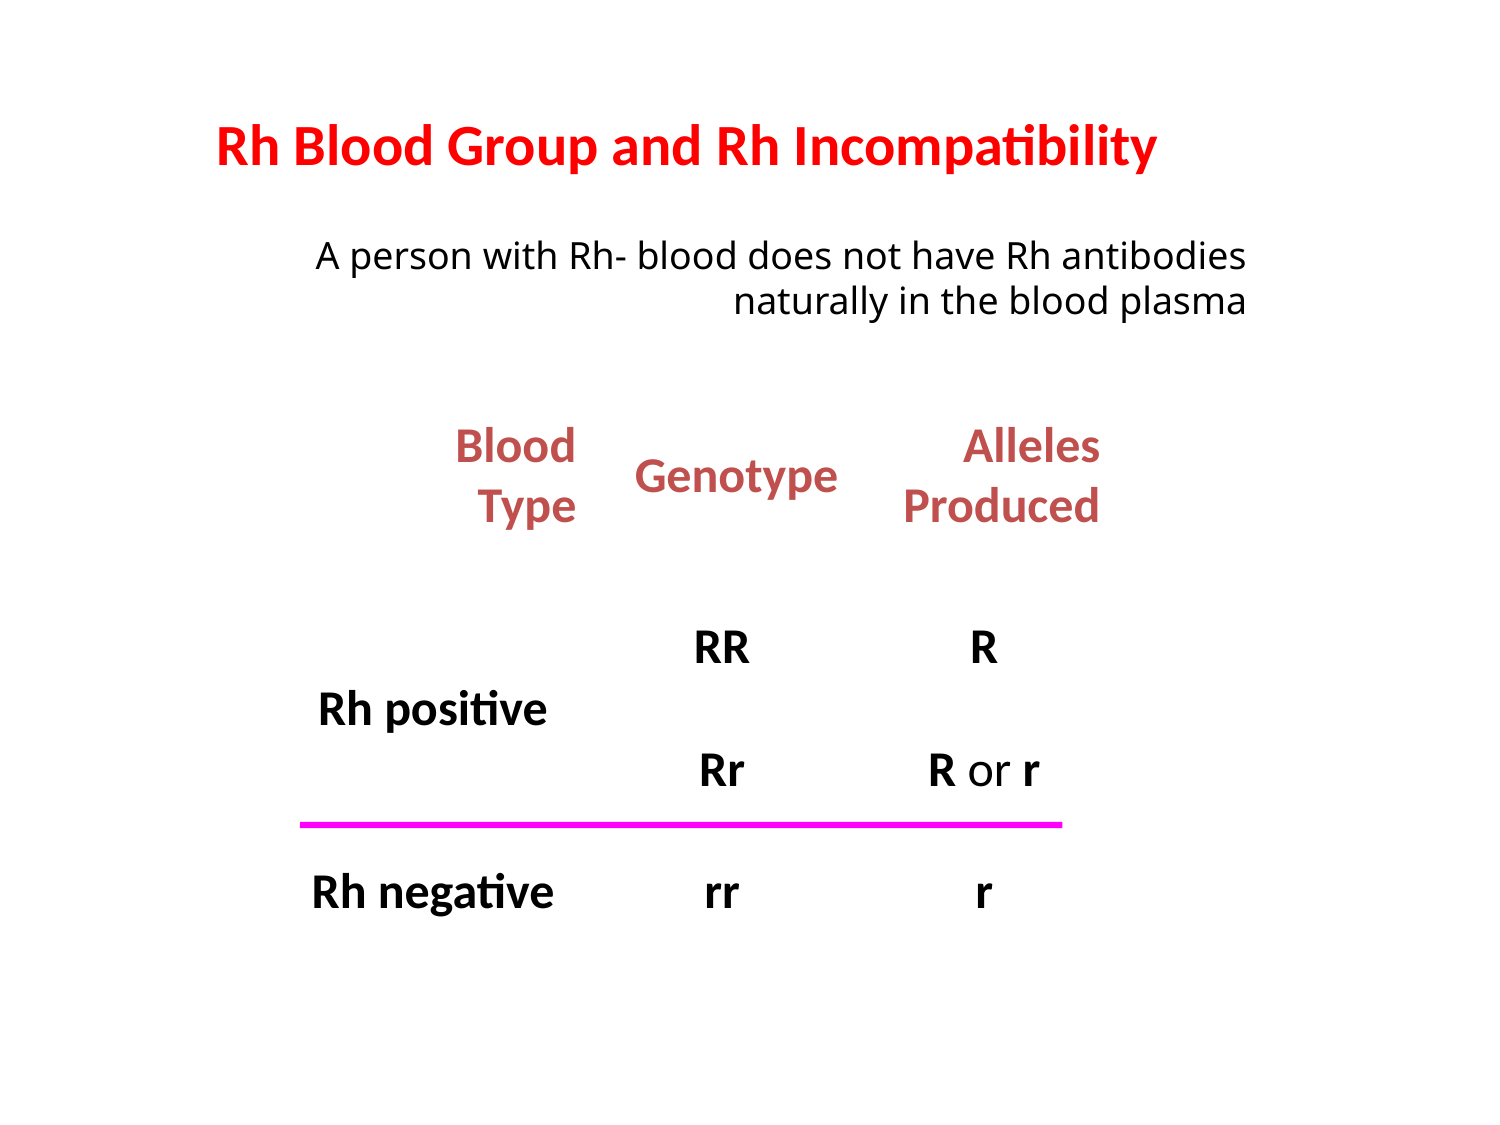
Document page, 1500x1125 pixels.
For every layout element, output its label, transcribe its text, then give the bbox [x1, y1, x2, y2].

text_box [274, 362, 1116, 951]
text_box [137, 224, 1263, 321]
text_box Rh Blood Group and Rh Incompatibility [62, 99, 1313, 255]
